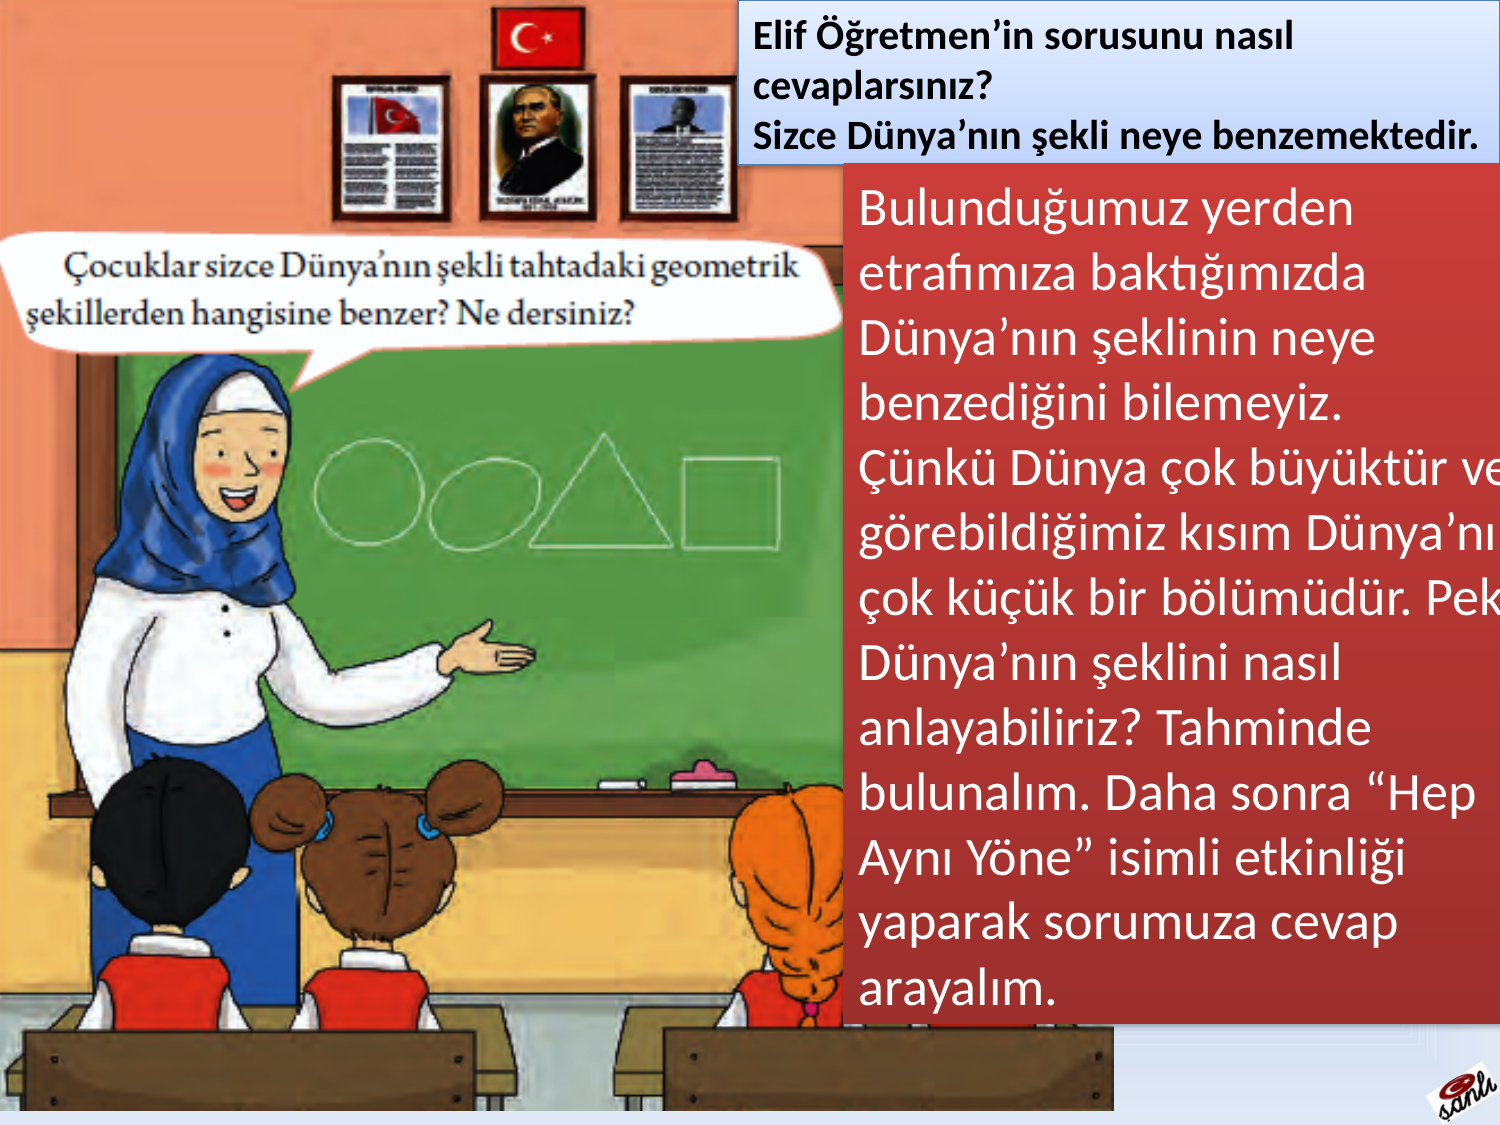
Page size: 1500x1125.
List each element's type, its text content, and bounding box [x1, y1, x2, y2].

picture [1426, 1062, 1499, 1124]
text_box Bulunduğumuz yerden etrafımıza baktığımızda Dünya’nın şeklinin neye benzediğini bilemeyiz. Çünkü Dünya çok büyüktür ve görebildiğimiz kısım Dünya’nın çok küçük bir bölümüdür. Peki, Dünya’nın şeklini nasıl anlayabiliriz? Tahminde bulunalım. Daha sonra “Hep Aynı Yöne” isimli etkinliği yaparak sorumuza cevap arayalım. [1118, 163, 1500, 1024]
picture [0, 0, 1114, 1112]
text_box Elif Öğretmen’in sorusunu nasıl cevaplarsınız? Sizce Dünya’nın şekli neye benzemektedir. [1115, 0, 1500, 162]
